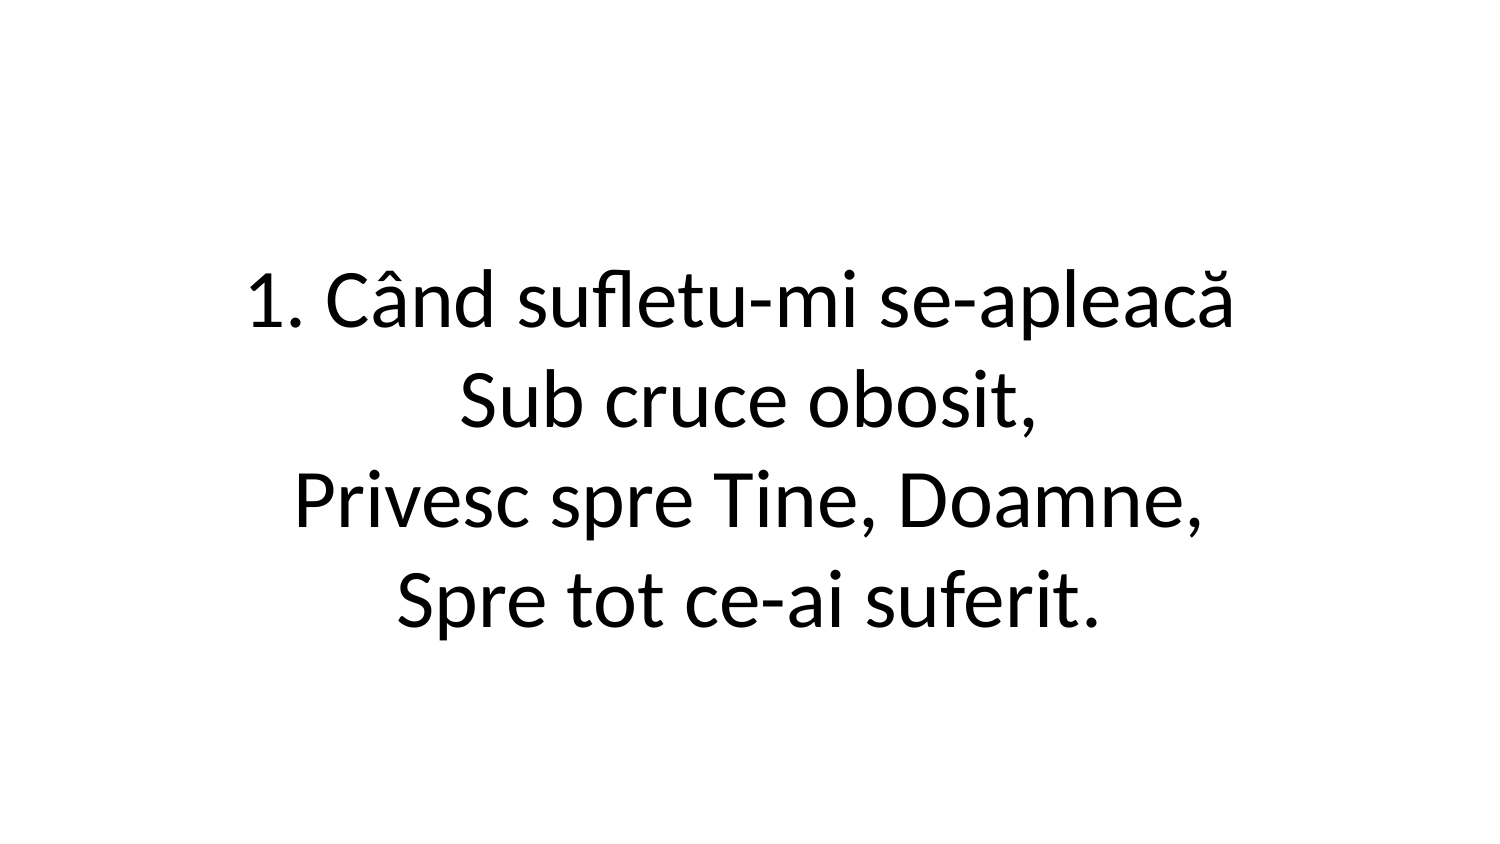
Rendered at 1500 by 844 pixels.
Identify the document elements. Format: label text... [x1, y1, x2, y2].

text_box 1. Când sufletu-mi se-apleacă Sub cruce obosit, Privesc spre Tine, Doamne, Spre tot ce-ai suferit. [228, 192, 1272, 652]
